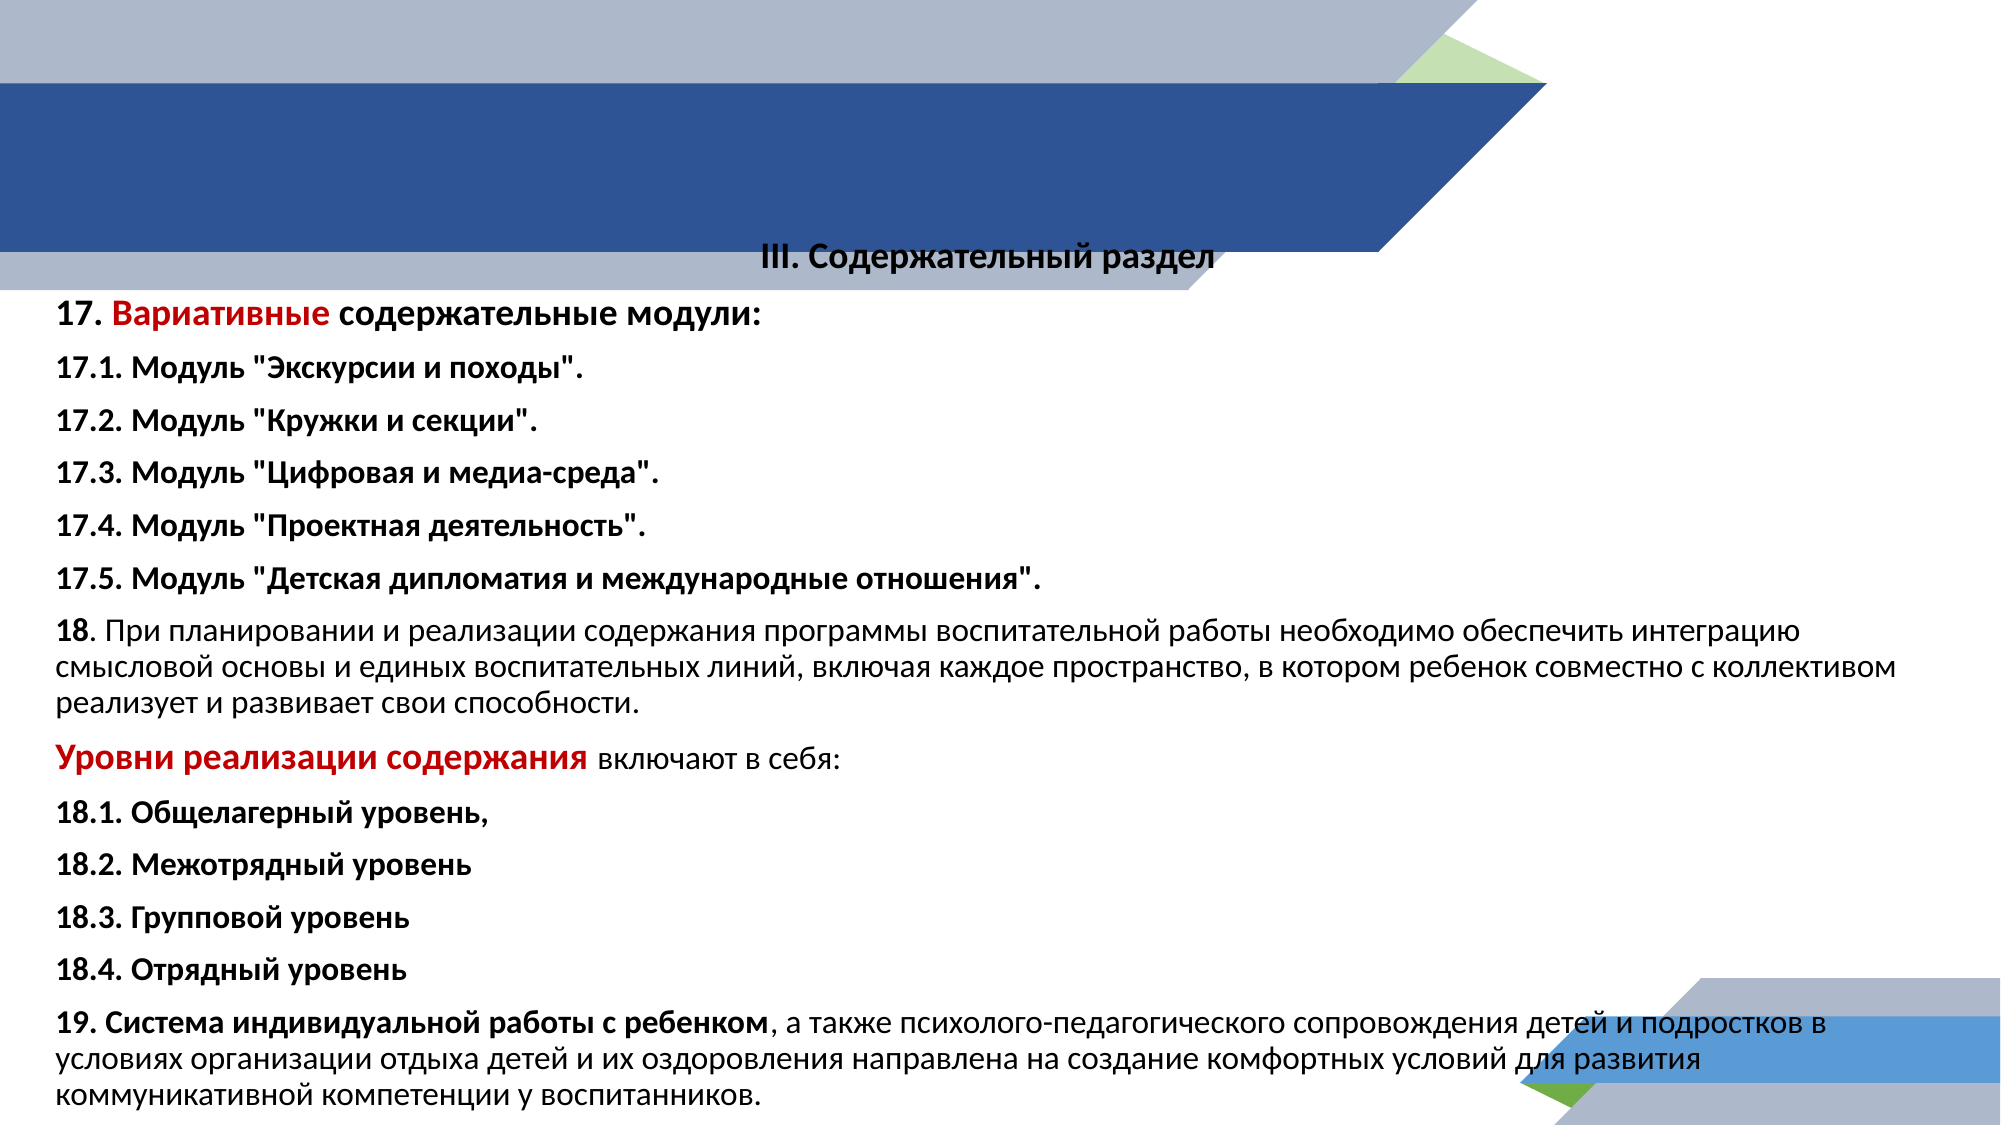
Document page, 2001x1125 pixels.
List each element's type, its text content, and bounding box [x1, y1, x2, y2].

list III. Содержательный раздел 17. Вариативные содержательные модули: 17.1. Модуль "Экскурсии и походы". 17.2. Модуль "Кружки и секции". 17.3. Модуль "Цифровая и медиа-среда". 17.4. Модуль "Проектная деятельность". 17.5. Модуль "Детская дипломатия и международные отношения". 18. При планировании и реализации содержания программы воспитательной работы необходимо обеспечить интеграцию смысловой основы и единых воспитательных линий, включая каждое пространство, в котором ребенок совместно с коллективом реализует и развивает свои способности. Уровни реализации содержания включают в себя: 18.1. Общелагерный уровень, 18.2. Межотрядный уровень 18.3. Групповой уровень 18.4. Отрядный уровень 19. Система индивидуальной работы с ребенком, а также психолого-педагогического сопровождения детей и подростков в условиях организации отдыха детей и их оздоровления направлена на создание комфортных условий для развития коммуникативной компетенции у воспитанников. [18, 220, 1937, 1125]
